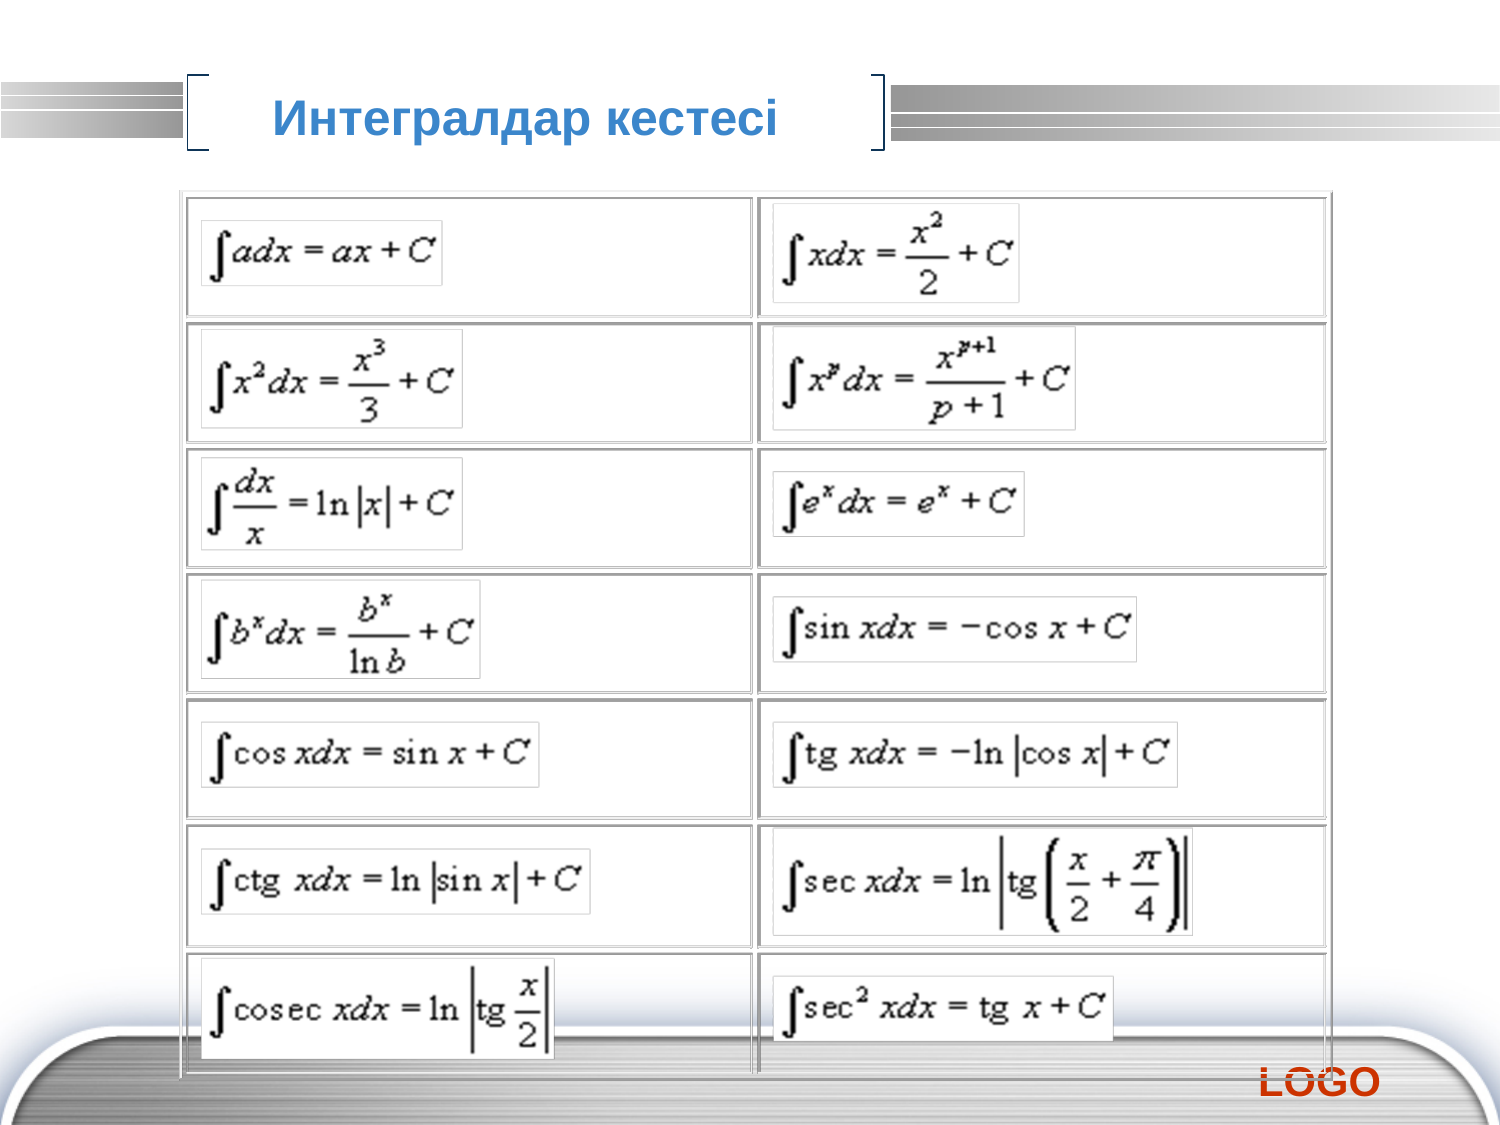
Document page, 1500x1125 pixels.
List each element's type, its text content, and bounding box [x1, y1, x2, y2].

picture [0, 0, 1500, 1125]
text_box Интегралдар кестесі [171, 78, 880, 153]
